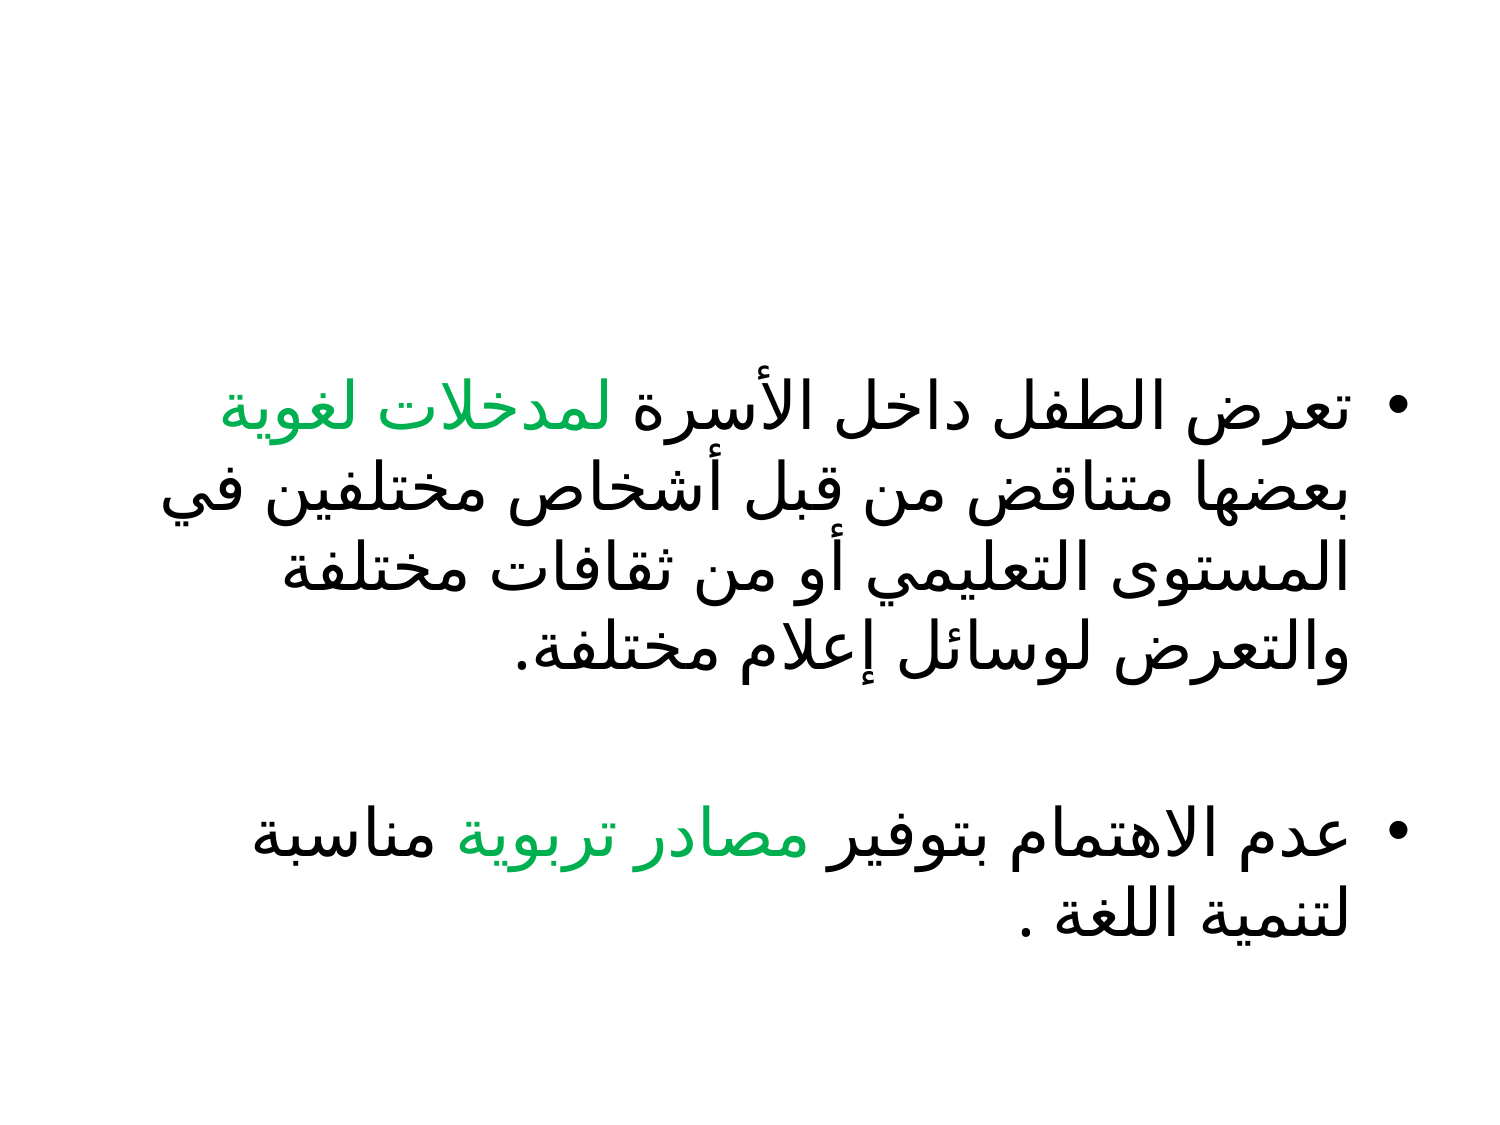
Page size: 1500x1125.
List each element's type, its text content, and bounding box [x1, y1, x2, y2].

list تعرض الطفل داخل الأسرة لمدخلات لغوية بعضها متناقض من قبل أشخاص مختلفين في المستوى التعليمي أو من ثقافات مختلفة والتعرض لوسائل إعلام مختلفة. عدم الاهتمام بتوفير مصادر تربوية مناسبة لتنمية اللغة . [75, 262, 1425, 1005]
